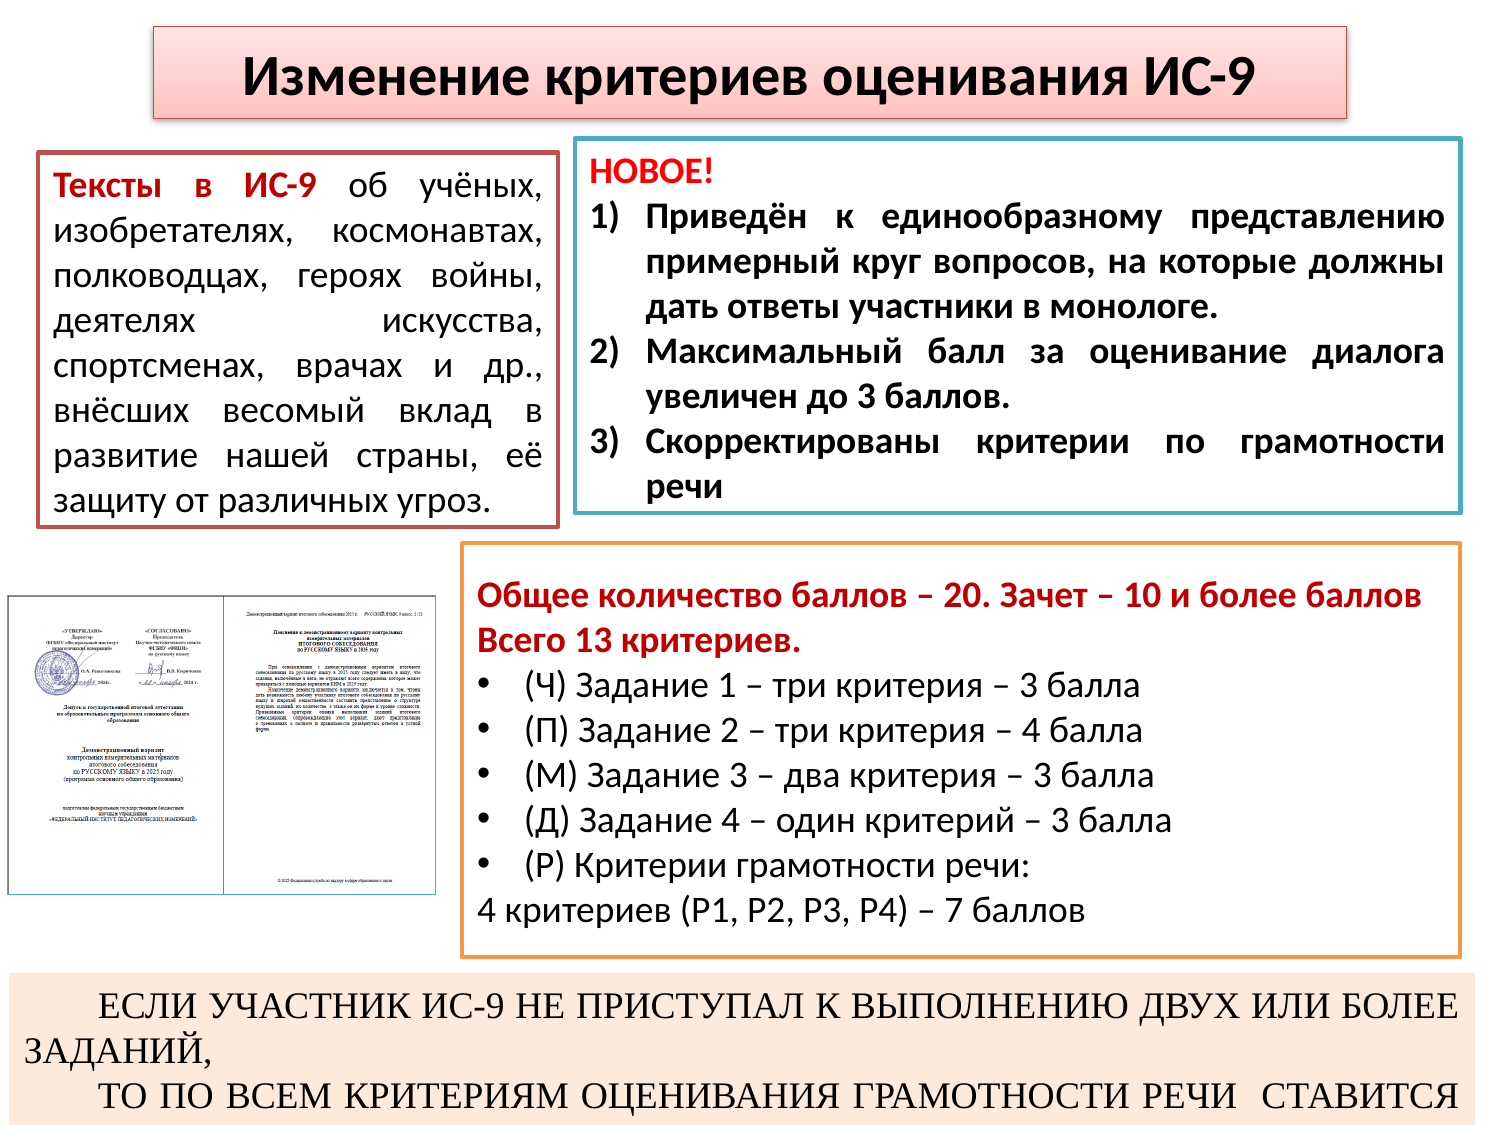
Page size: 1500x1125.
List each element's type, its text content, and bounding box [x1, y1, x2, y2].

title Изменение критериев оценивания ИС-9 [153, 26, 1347, 119]
text_box Если участник ИС-9 не приступал к выполнению двух или более заданий, то по всем критериям оценивания грамотности речи ставится 0 баллов. [9, 973, 1475, 1125]
picture [7, 595, 436, 896]
text_box Тексты в ИС-9 об учёных, изобретателях, космонавтах, полководцах, героях войны, деятелях искусства, спортсменах, врачах и др., внёсших весомый вклад в развитие нашей страны, её защиту от различных угроз. [36, 150, 560, 529]
text_box Общее количество баллов – 20. Зачет – 10 и более баллов Всего 13 критериев. (Ч) Задание 1 – три критерия – 3 балла (П) Задание 2 – три критерия – 4 балла (М) Задание 3 – два критерия – 3 балла (Д) Задание 4 – один критерий – 3 балла (Р) Критерии грамотности речи: 4 критериев (Р1, Р2, Р3, Р4) – 7 баллов [460, 541, 1462, 959]
text_box НОВОЕ! Приведён к единообразному представлению примерный круг вопросов, на которые должны дать ответы участники в монологе. Максимальный балл за оценивание диалога увеличен до 3 баллов. Скорректированы критерии по грамотности речи [573, 136, 1463, 515]
